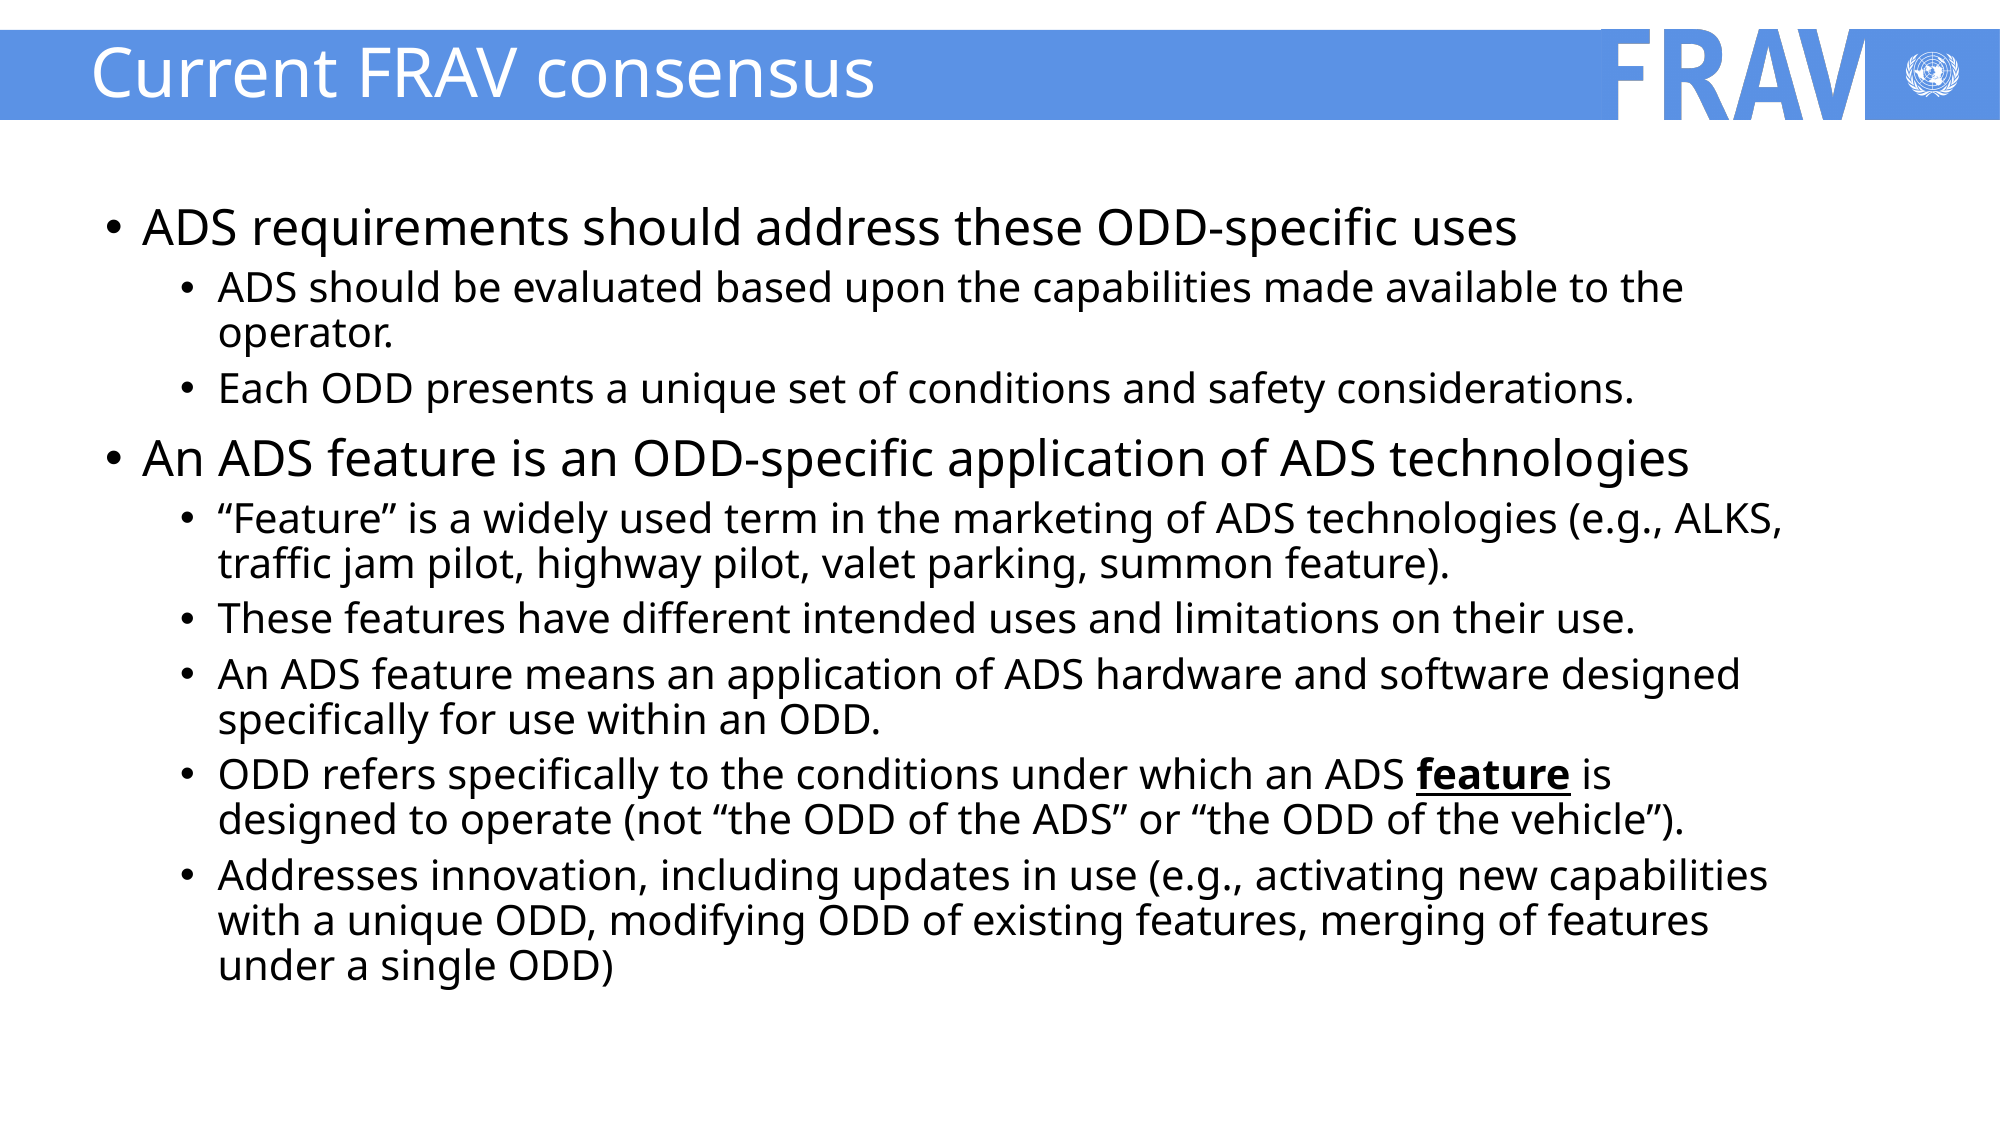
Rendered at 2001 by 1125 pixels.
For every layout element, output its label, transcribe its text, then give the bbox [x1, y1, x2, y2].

title Current FRAV consensus [75, 29, 1425, 120]
picture [1601, 29, 2000, 120]
list ADS requirements should address these ODD-specific uses ADS should be evaluated based upon the capabilities made available to the operator. Each ODD presents a unique set of conditions and safety considerations. An ADS feature is an ODD-specific application of ADS technologies “Feature” is a widely used term in the marketing of ADS technologies (e.g., ALKS, traffic jam pilot, highway pilot, valet parking, summon feature). These features have different intended uses and limitations on their use. An ADS feature means an application of ADS hardware and software designed specifically for use within an ODD. ODD refers specifically to the conditions under which an ADS feature is designed to operate (not “the ODD of the ADS” or “the ODD of the vehicle”). Addresses innovation, including updates in use (e.g., activating new capabilities with a unique ODD, modifying ODD of existing features, merging of features under a single ODD) [90, 195, 1815, 1068]
